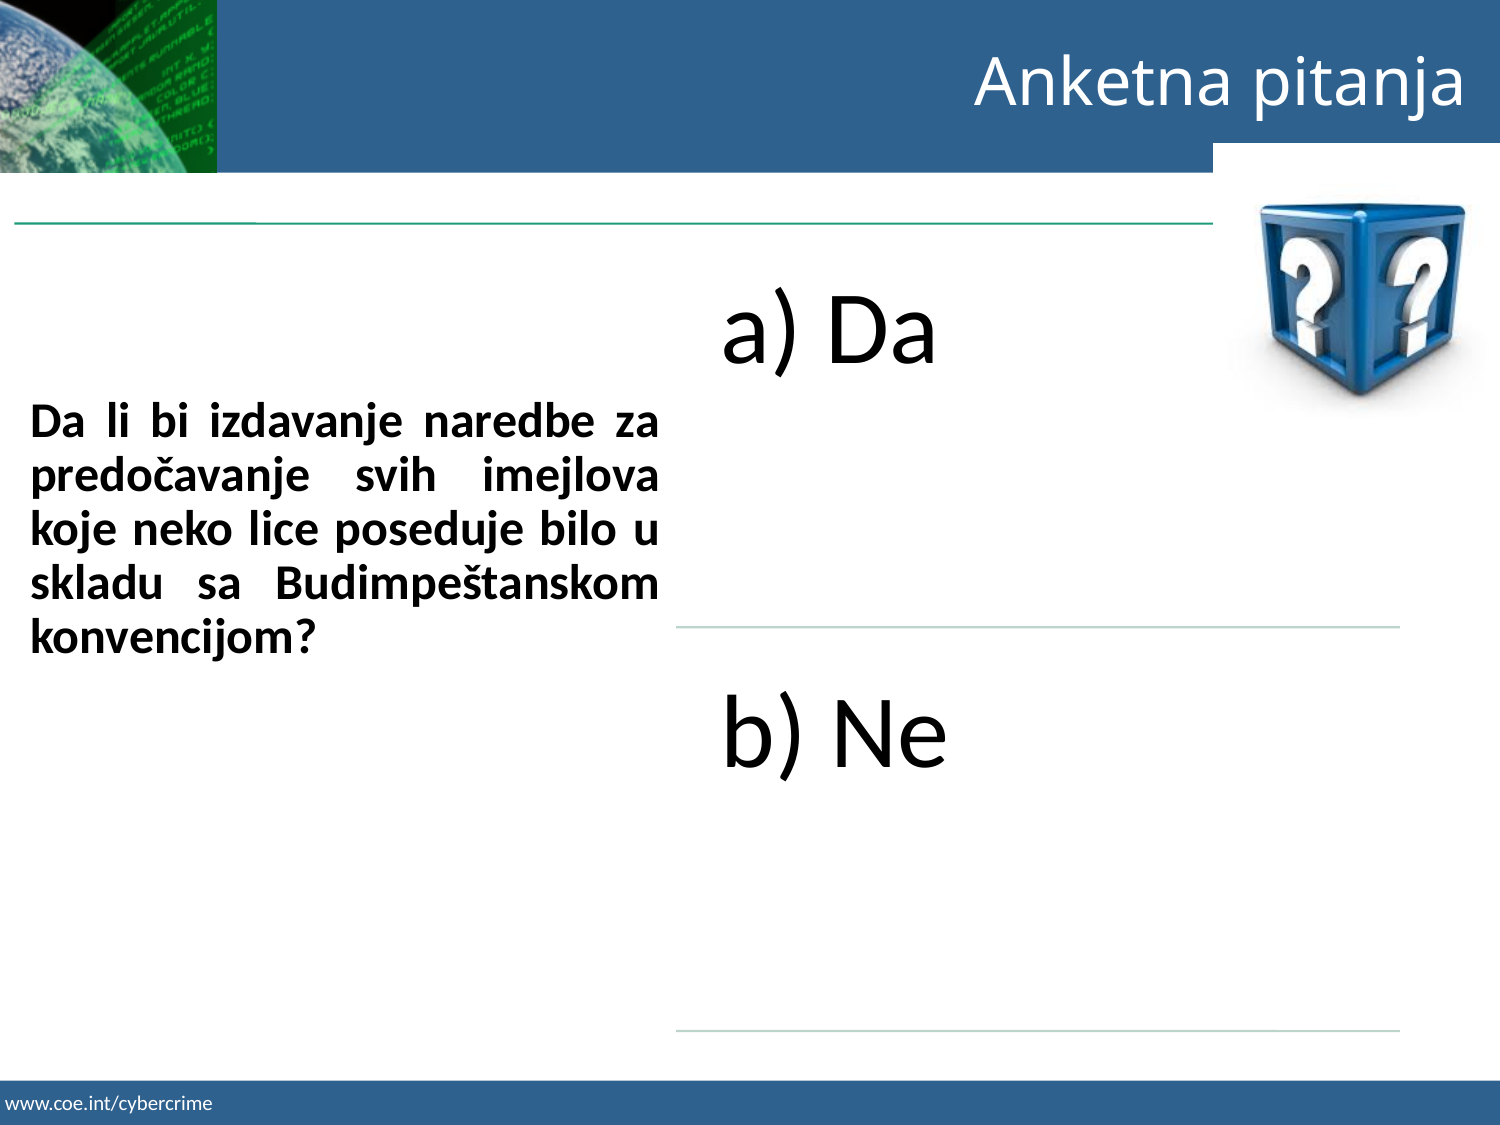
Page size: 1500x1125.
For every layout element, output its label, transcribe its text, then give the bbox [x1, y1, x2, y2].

picture [1213, 143, 1500, 434]
picture [0, 1, 217, 173]
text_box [14, 223, 1402, 1053]
text_box Anketna pitanja [230, 31, 1483, 126]
